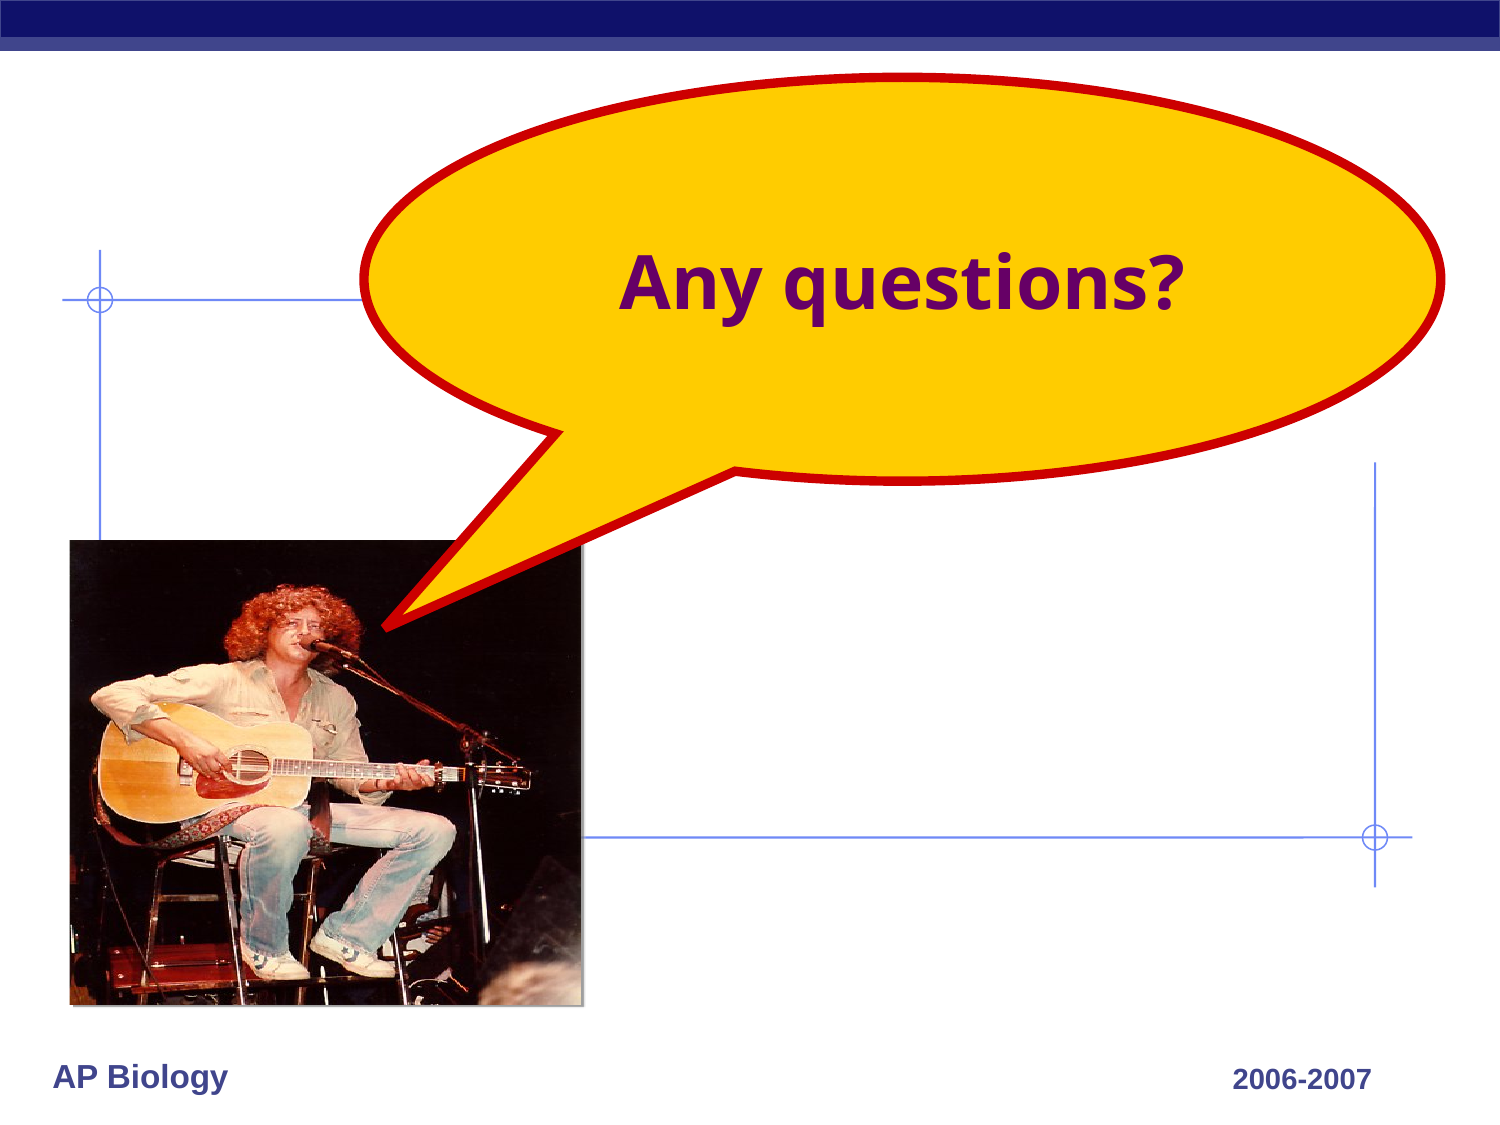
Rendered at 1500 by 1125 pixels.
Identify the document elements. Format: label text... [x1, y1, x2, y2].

picture [69, 539, 582, 1005]
slide_number 2006-2007 [1137, 1027, 1388, 1103]
text_box Any questions? [363, 77, 1441, 540]
